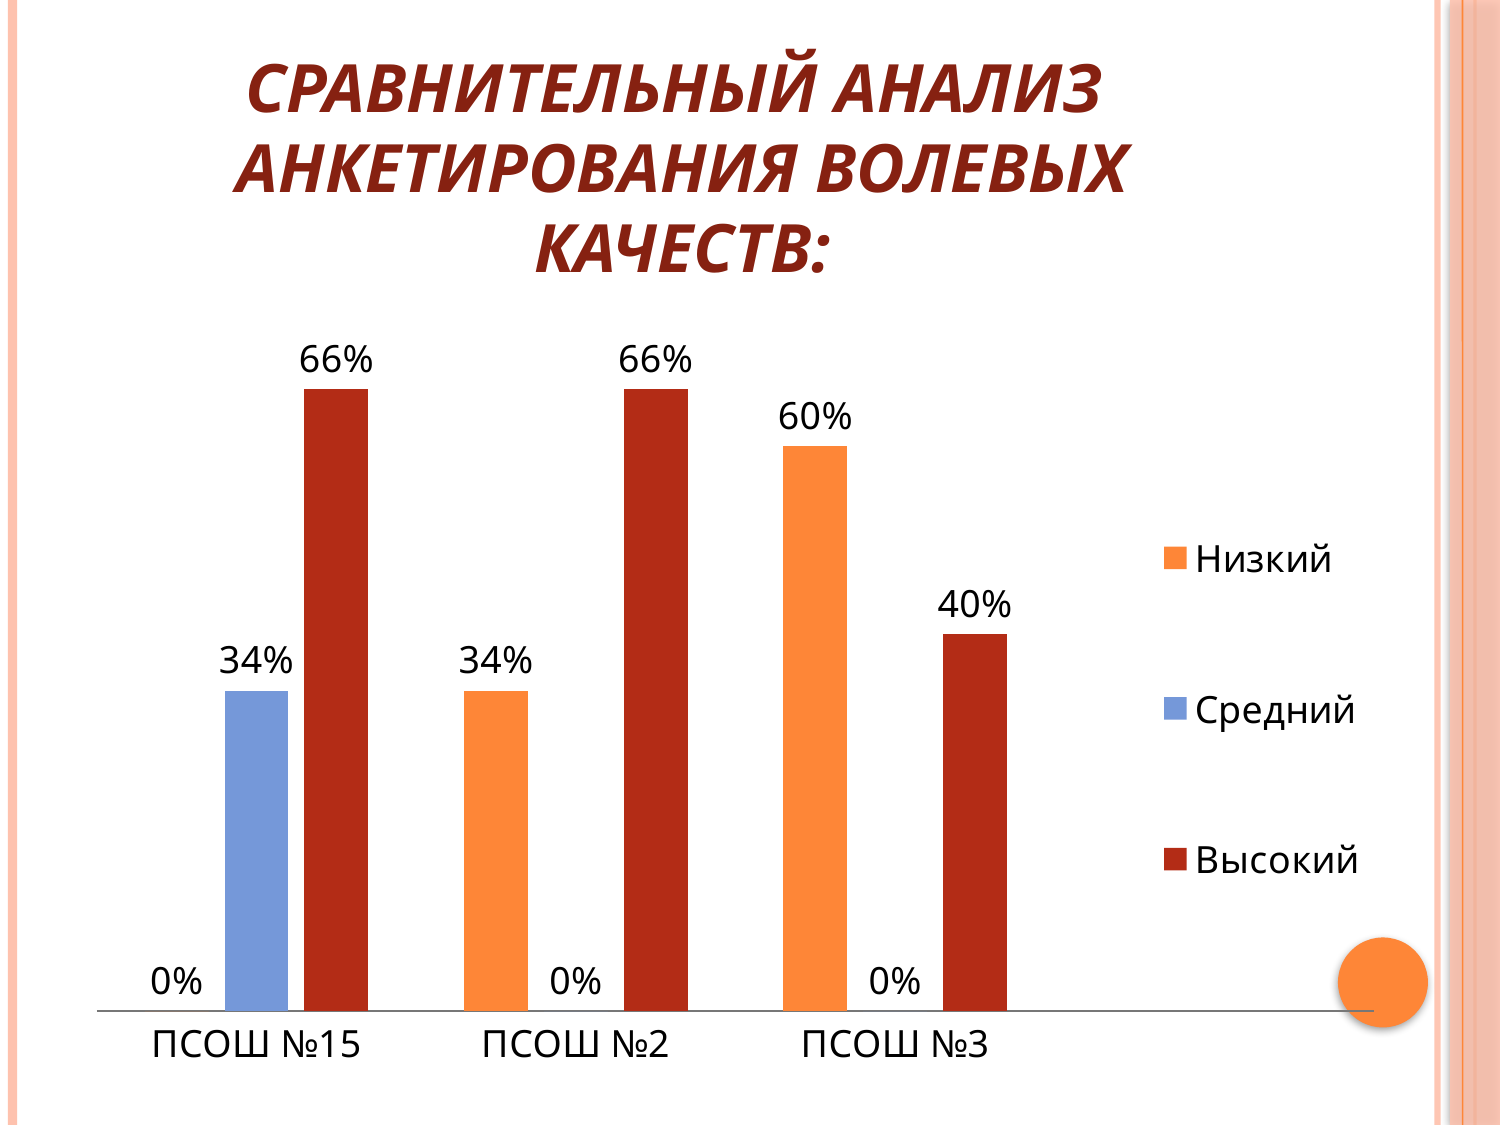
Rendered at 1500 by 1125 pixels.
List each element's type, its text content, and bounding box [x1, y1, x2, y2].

title Сравнительный анализ анкетирования волевых качеств: [70, 46, 1296, 255]
chart [69, 257, 1402, 1086]
